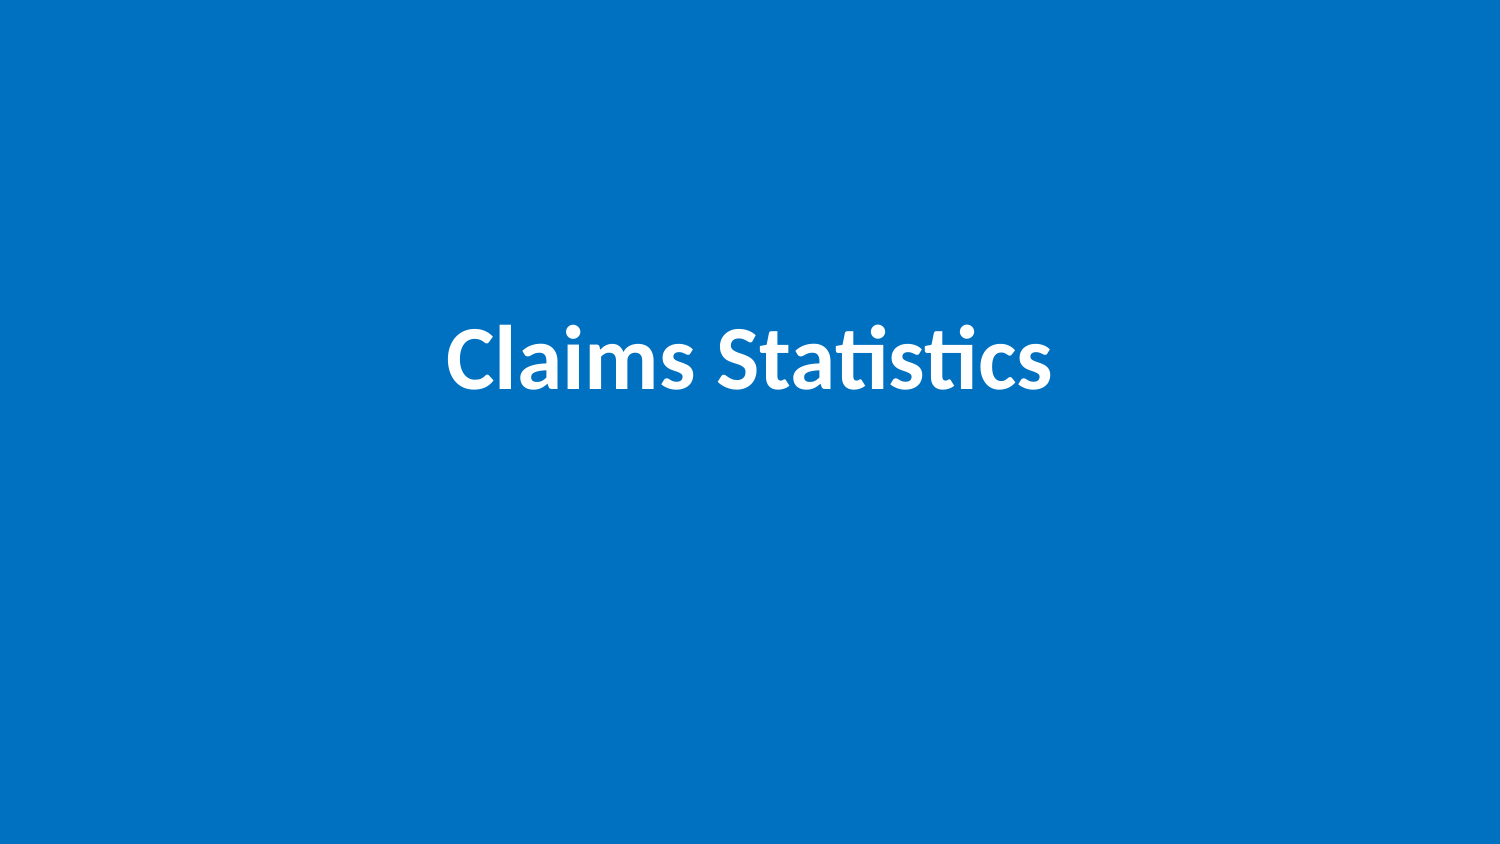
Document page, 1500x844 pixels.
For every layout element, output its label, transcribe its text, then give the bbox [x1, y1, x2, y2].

title Claims Statistics [112, 262, 1388, 443]
